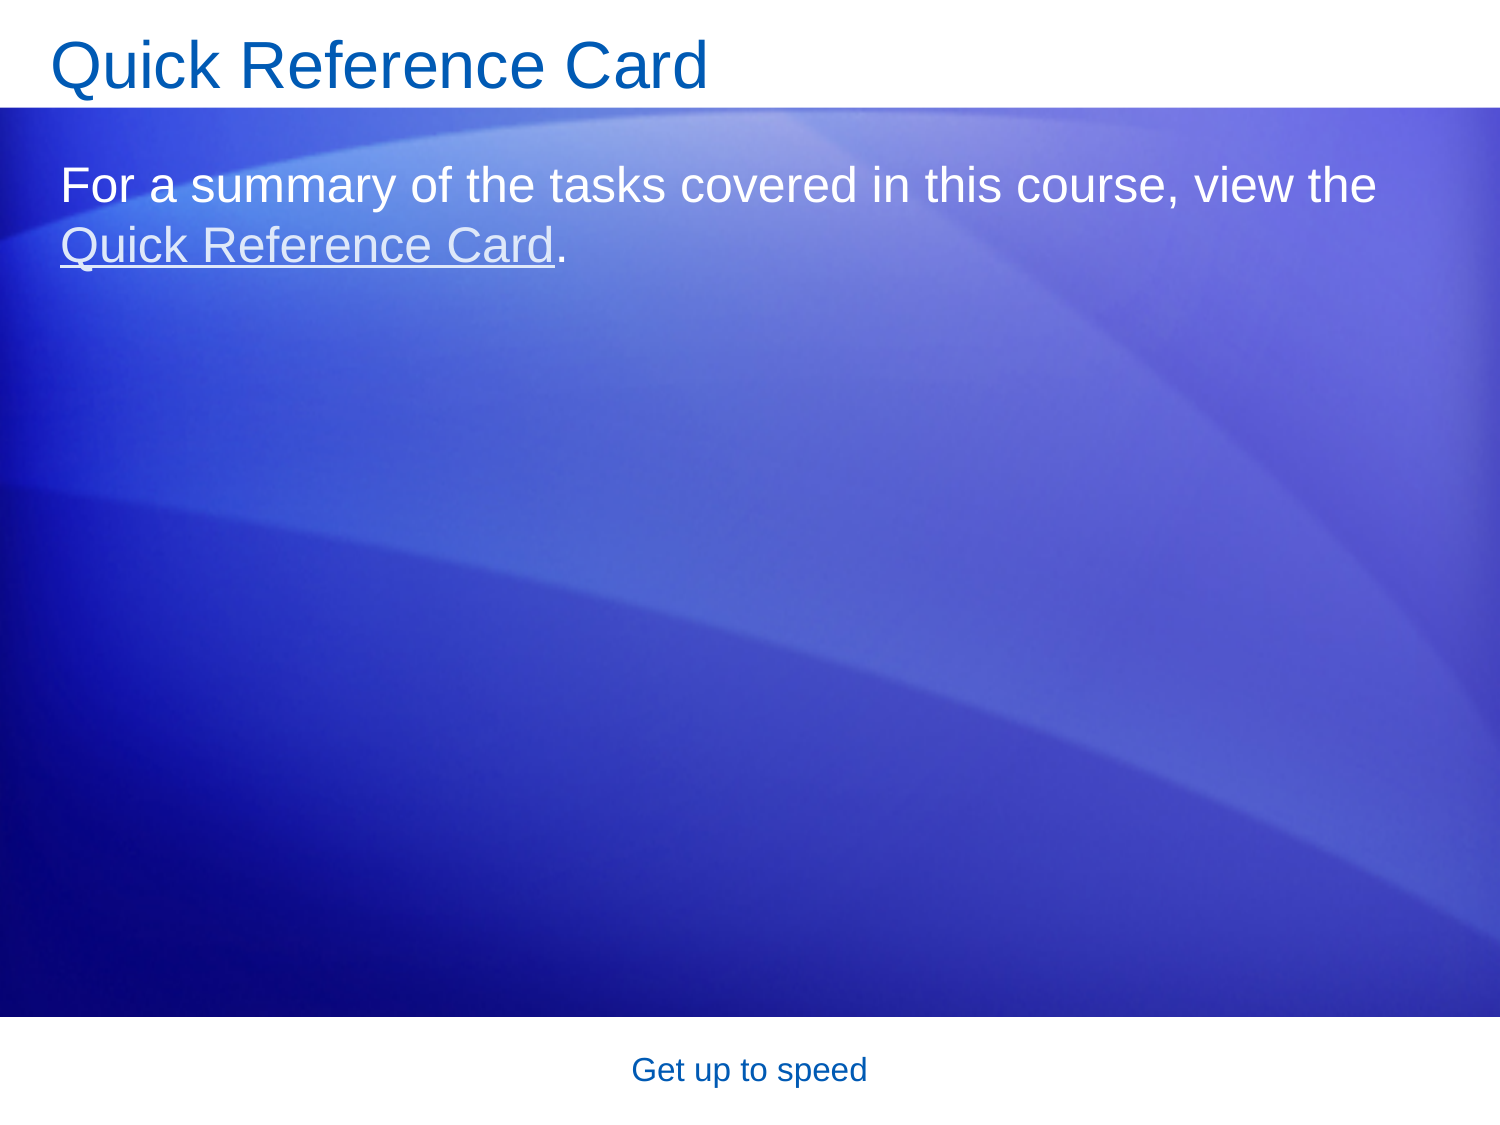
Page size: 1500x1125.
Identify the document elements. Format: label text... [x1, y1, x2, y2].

list For a summary of the tasks covered in this course, view the Quick Reference Card. [45, 144, 1407, 585]
picture [0, 108, 1500, 1017]
title Quick Reference Card [34, 11, 1386, 113]
footer Get up to speed [445, 1016, 1055, 1096]
